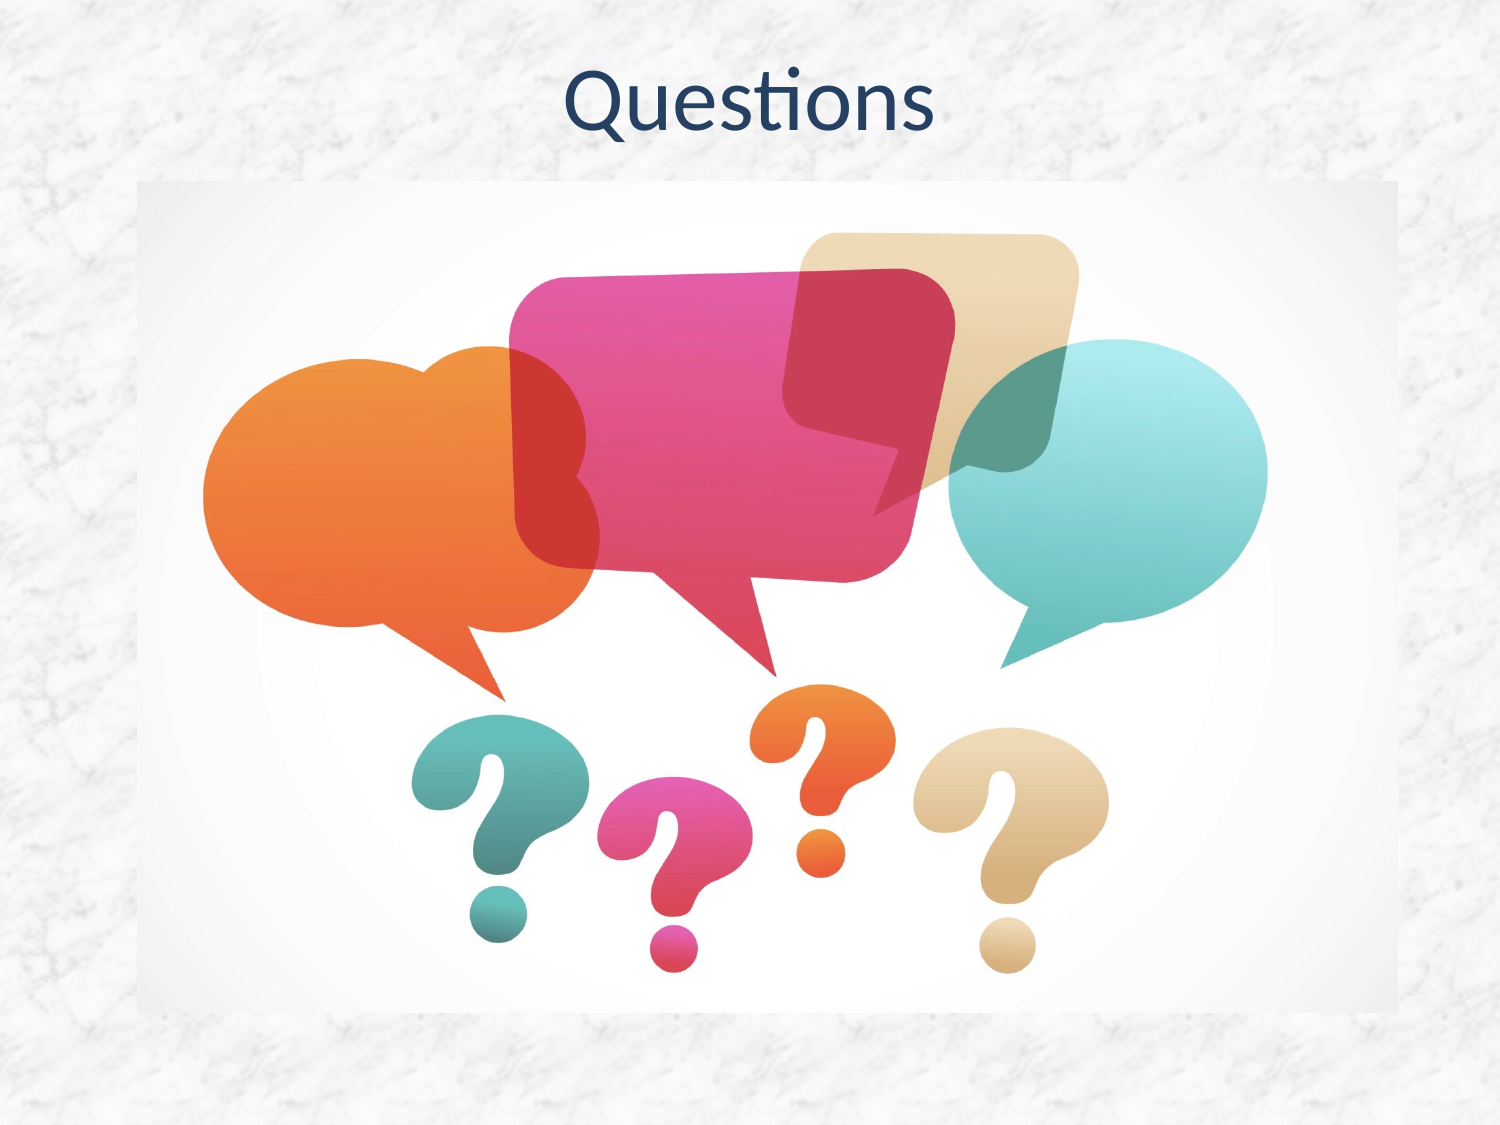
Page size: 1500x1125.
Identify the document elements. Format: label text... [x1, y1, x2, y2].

title Questions [75, 0, 1425, 188]
picture [137, 180, 1398, 1013]
